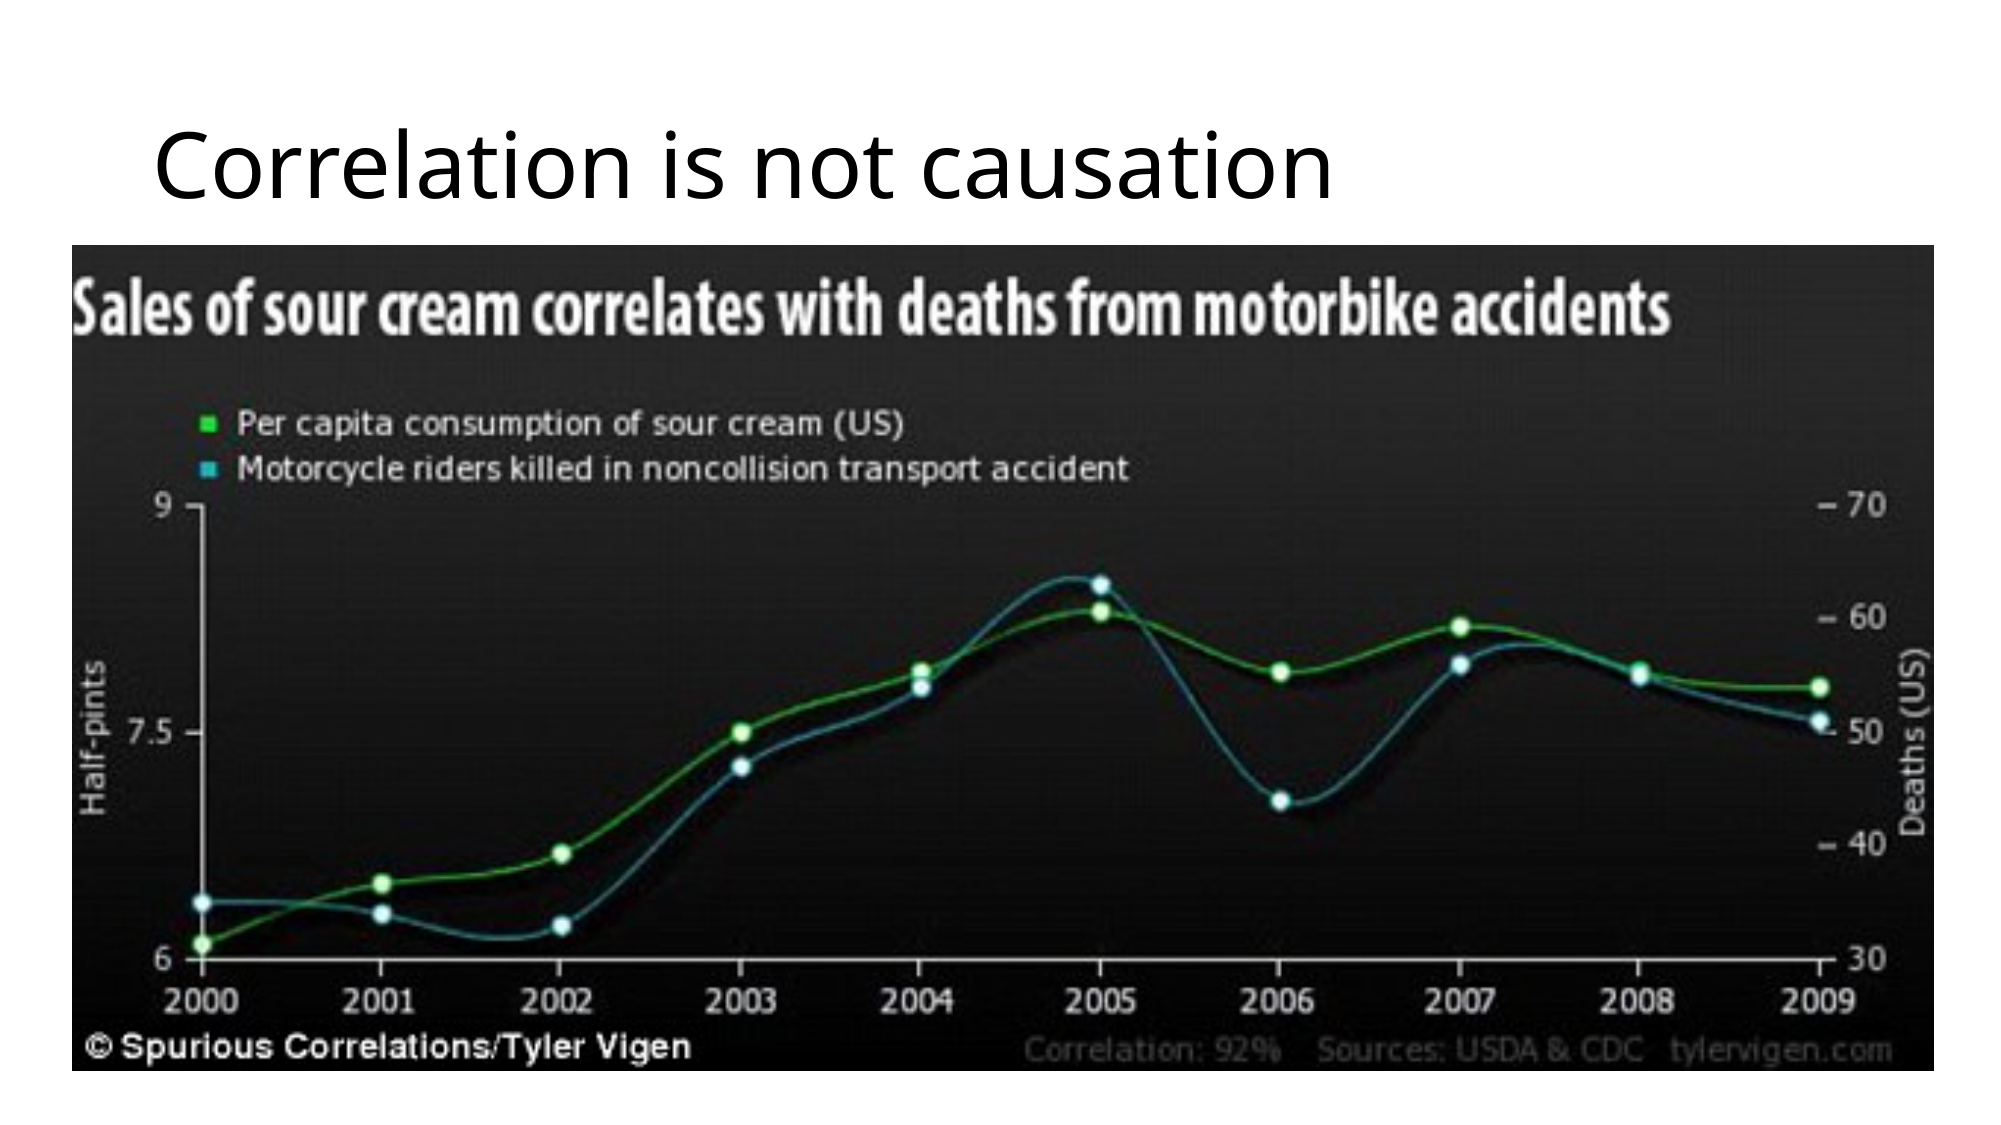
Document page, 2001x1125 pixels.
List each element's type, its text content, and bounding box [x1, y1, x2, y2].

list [72, 245, 1934, 1071]
title Correlation is not causation [137, 59, 1863, 245]
